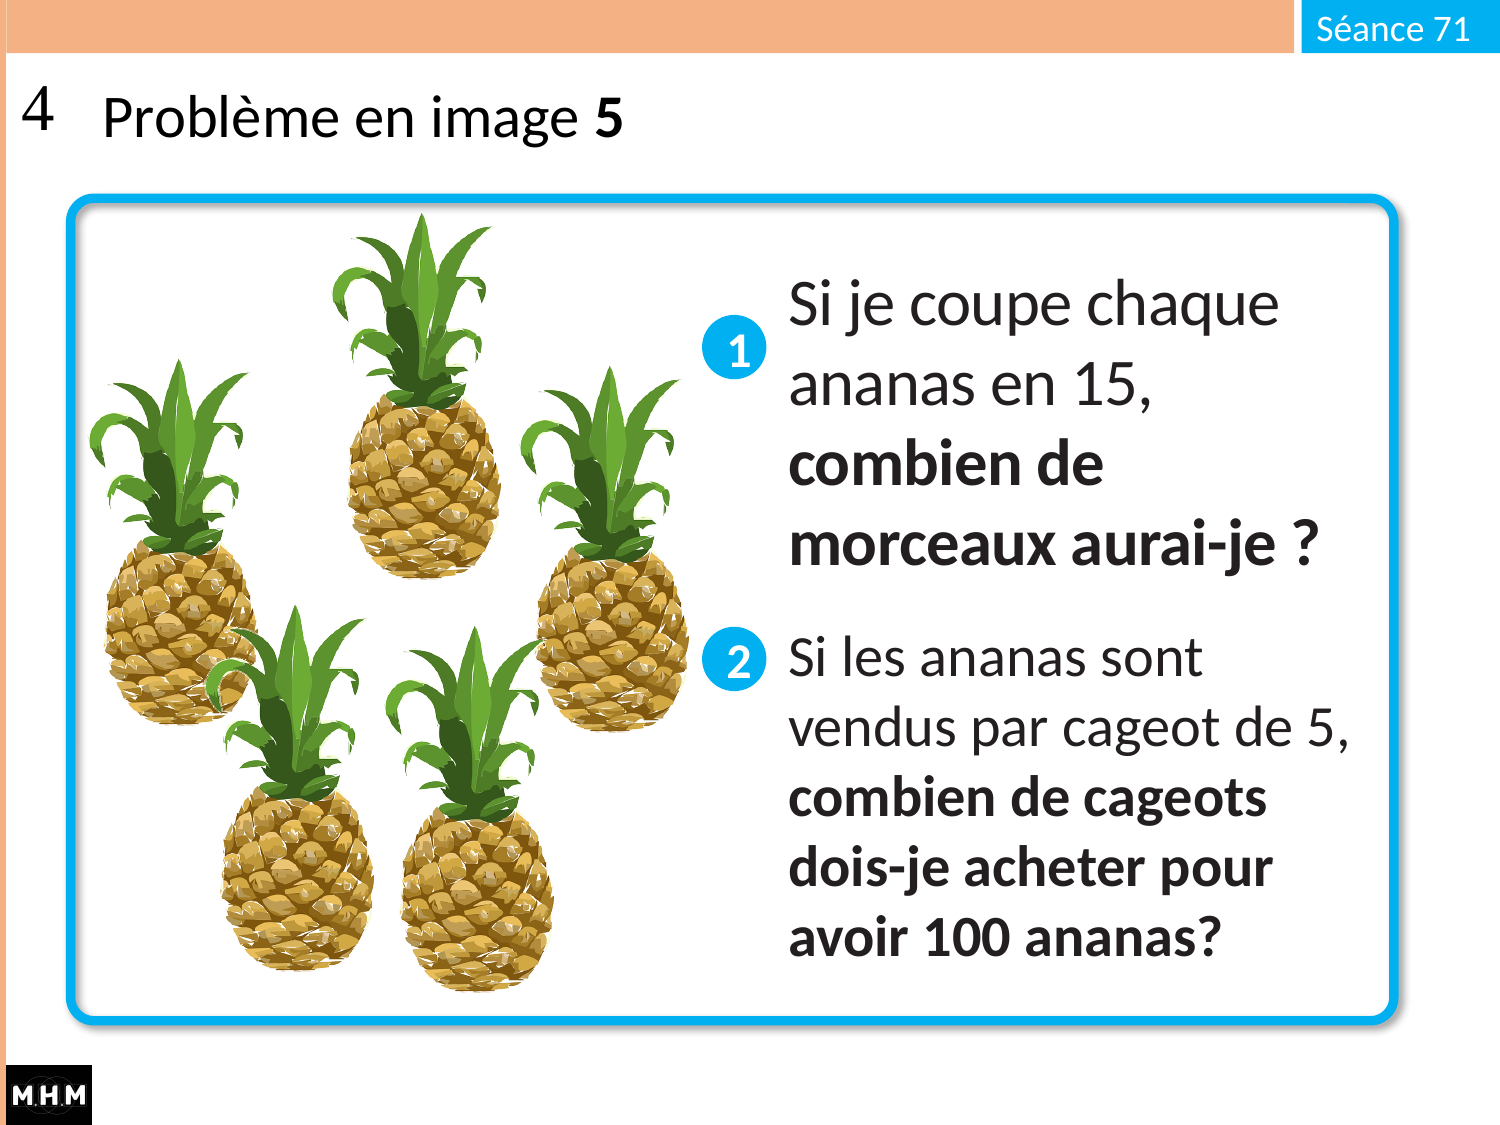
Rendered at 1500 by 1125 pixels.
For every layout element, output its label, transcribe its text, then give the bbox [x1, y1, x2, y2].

title Problème en image 5 [87, 32, 1382, 158]
text_box [69, 197, 1395, 1022]
picture [87, 355, 377, 974]
text_box 1 [701, 313, 768, 381]
picture [383, 361, 692, 995]
text_box 2 [701, 625, 768, 693]
picture [6, 1065, 92, 1125]
text_box Si je coupe chaque ananas en 15, combien de morceaux aurai-je ? Si les ananas sont vendus par cageot de 5, combien de cageots dois-je acheter pour avoir 100 ananas? [773, 251, 1377, 908]
picture [331, 208, 504, 581]
